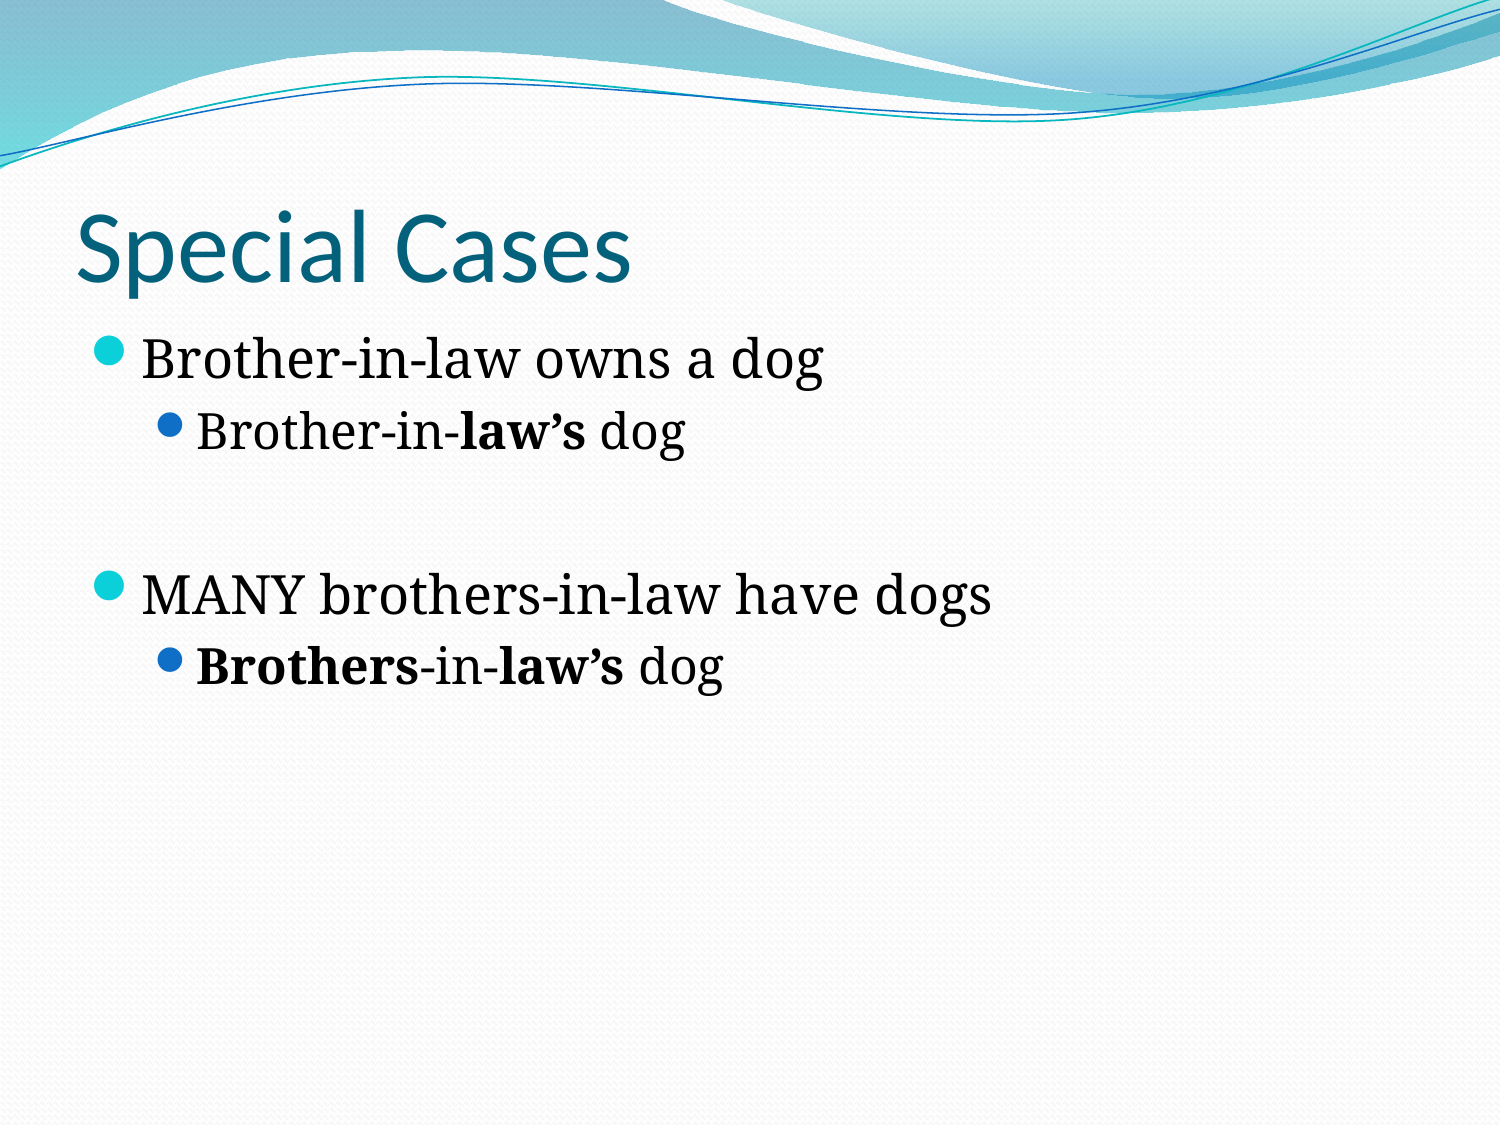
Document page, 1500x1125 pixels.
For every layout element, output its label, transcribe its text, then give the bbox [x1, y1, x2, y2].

title Special Cases [75, 115, 1425, 303]
list Brother-in-law owns a dog Brother-in-law’s dog MANY brothers-in-law have dogs Brothers-in-law’s dog [75, 317, 1425, 1038]
